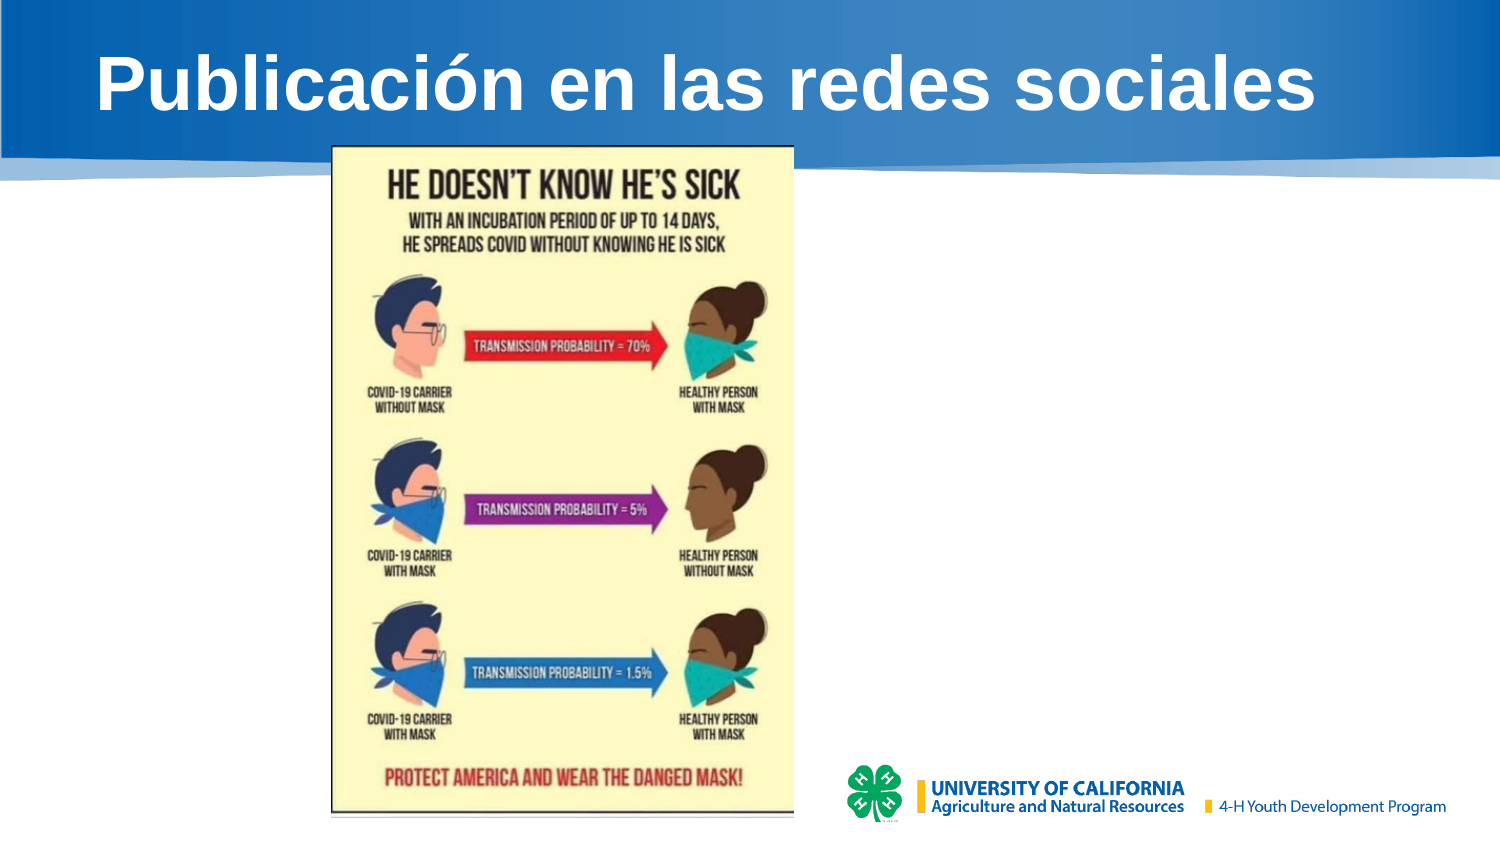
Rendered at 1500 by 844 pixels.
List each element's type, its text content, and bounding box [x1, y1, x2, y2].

picture [0, 0, 1500, 818]
picture [844, 760, 1451, 825]
title Publicación en las redes sociales [84, 38, 1416, 133]
